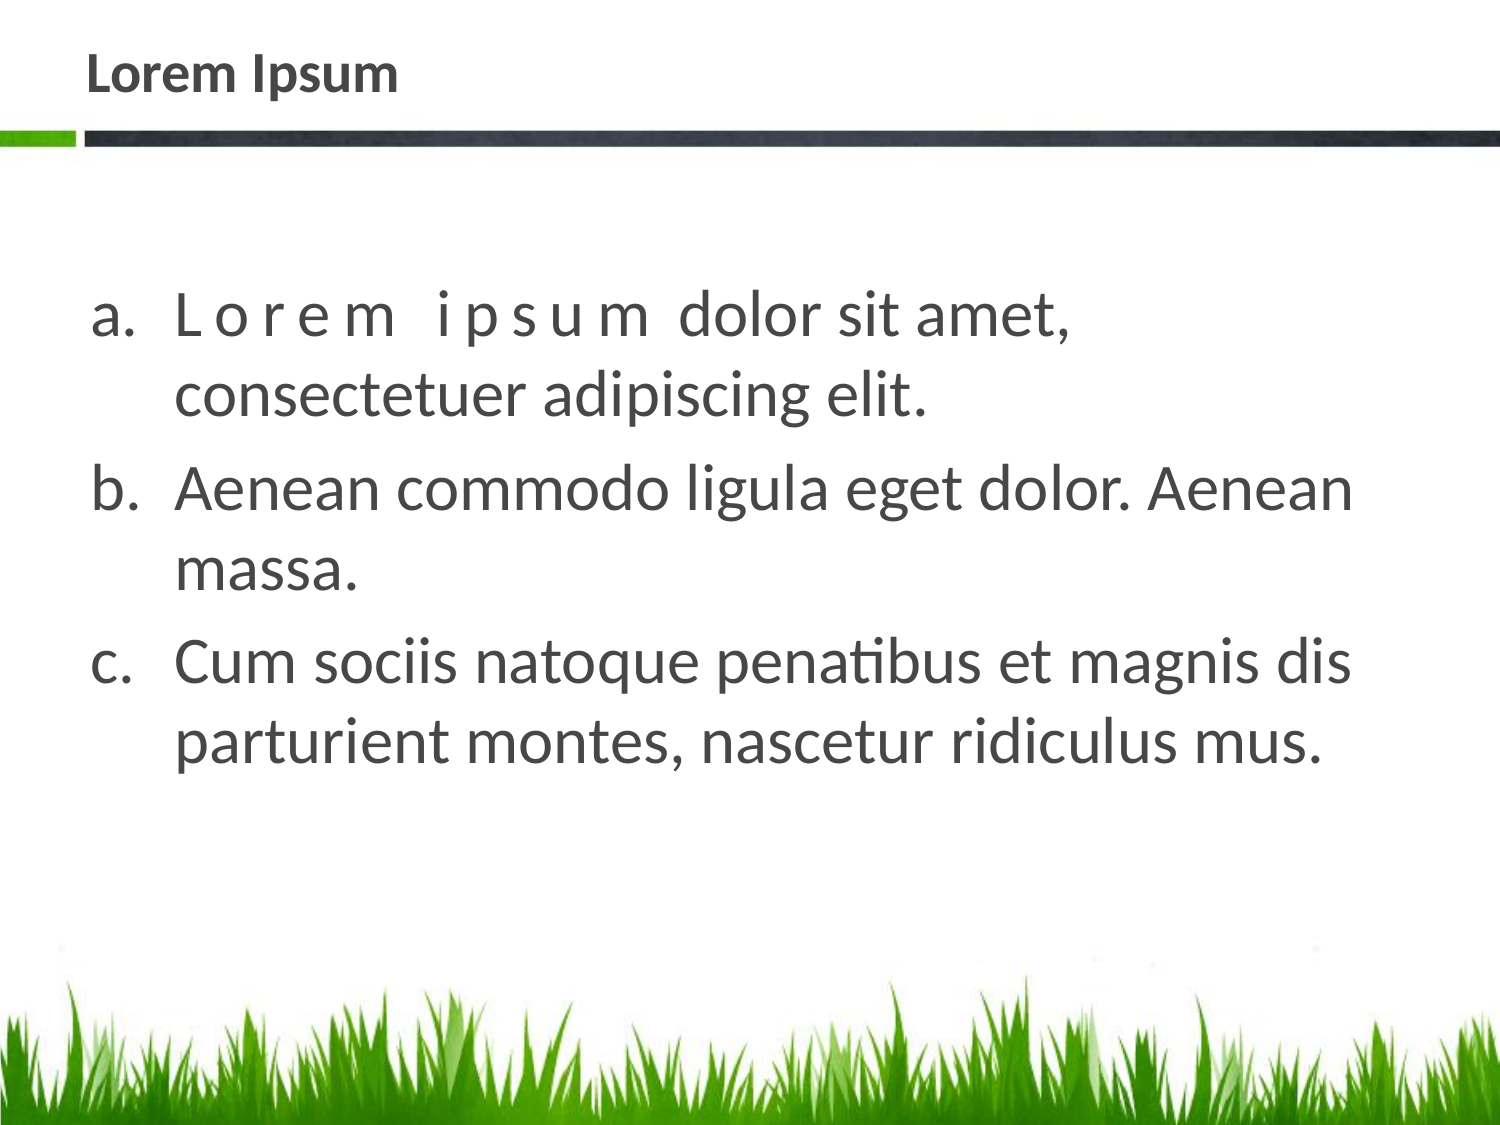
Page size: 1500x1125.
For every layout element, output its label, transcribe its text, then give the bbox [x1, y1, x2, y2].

picture [0, 0, 1500, 1125]
title Lorem Ipsum [71, 12, 1450, 125]
list Lorem ipsum dolor sit amet, consectetuer adipiscing elit. Aenean commodo ligula eget dolor. Aenean massa. Cum sociis natoque penatibus et magnis dis parturient montes, nascetur ridiculus mus. [75, 262, 1425, 1005]
